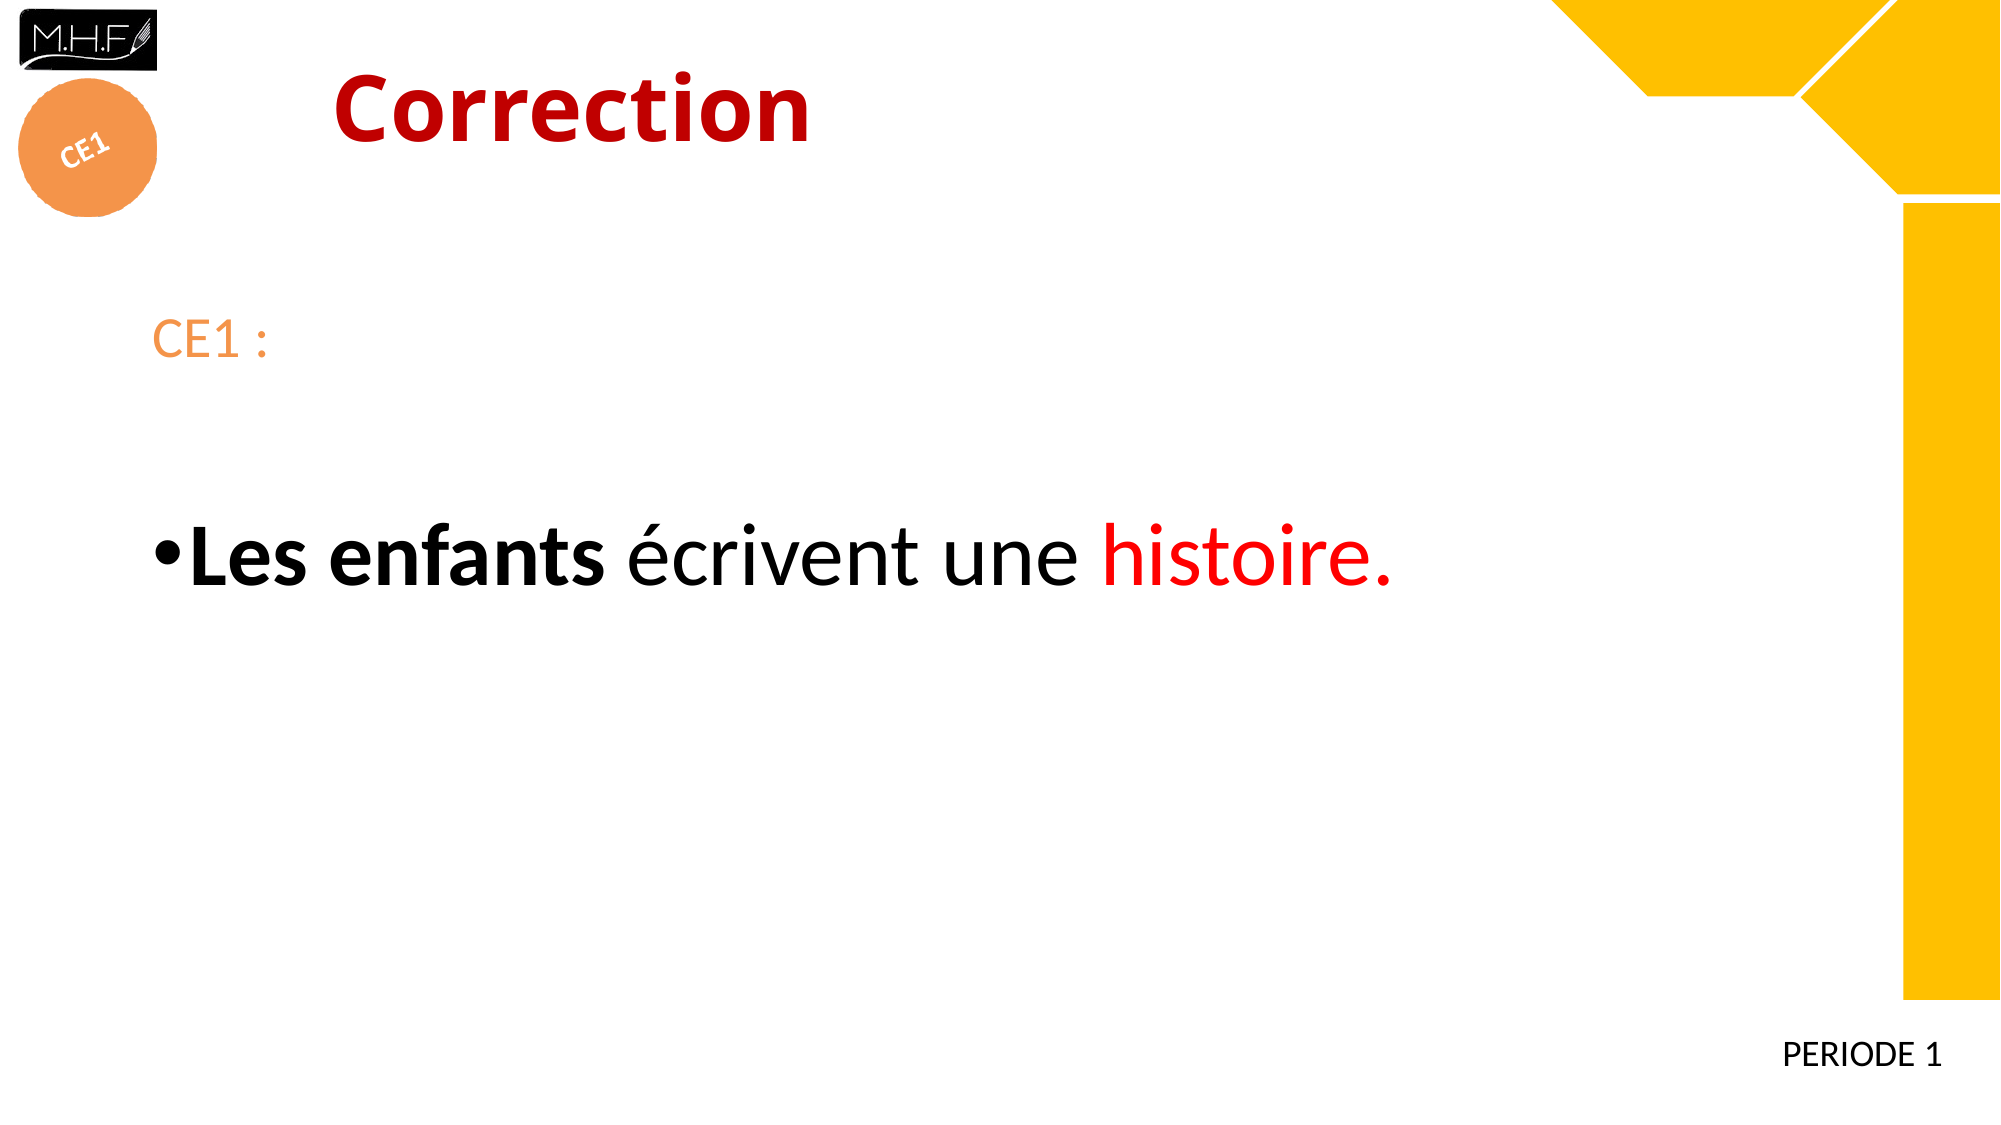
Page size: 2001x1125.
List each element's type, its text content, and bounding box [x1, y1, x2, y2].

picture [18, 78, 157, 218]
title Correction [316, 3, 1863, 221]
text_box PERIODE 1 [1362, 1021, 1967, 1125]
text_box [1799, 0, 2000, 196]
text_box [1902, 202, 2000, 1001]
list CE1 : Les enfants écrivent une histoire. [137, 299, 1863, 1085]
picture [16, 7, 157, 74]
text_box [1549, 0, 1892, 98]
